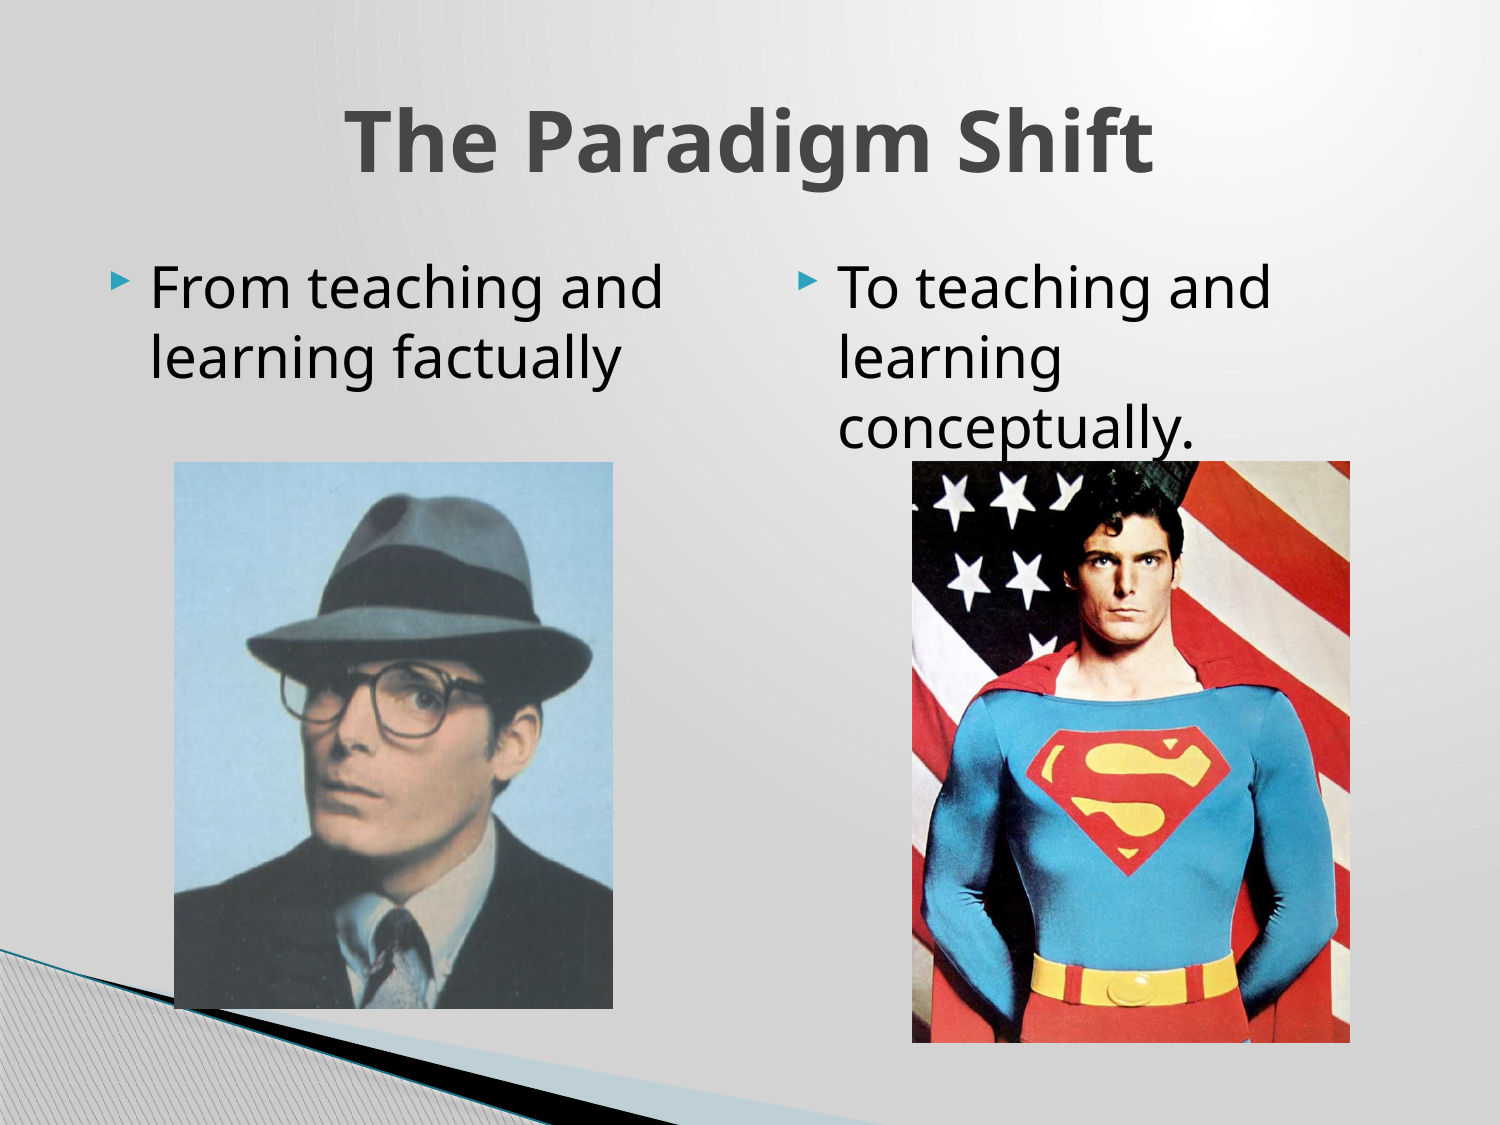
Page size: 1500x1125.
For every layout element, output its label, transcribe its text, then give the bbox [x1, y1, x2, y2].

title The Paradigm Shift [75, 45, 1425, 233]
picture [174, 462, 613, 1010]
list From teaching and learning factually [75, 243, 738, 986]
picture [912, 461, 1351, 1043]
list To teaching and learning conceptually. [762, 243, 1425, 986]
